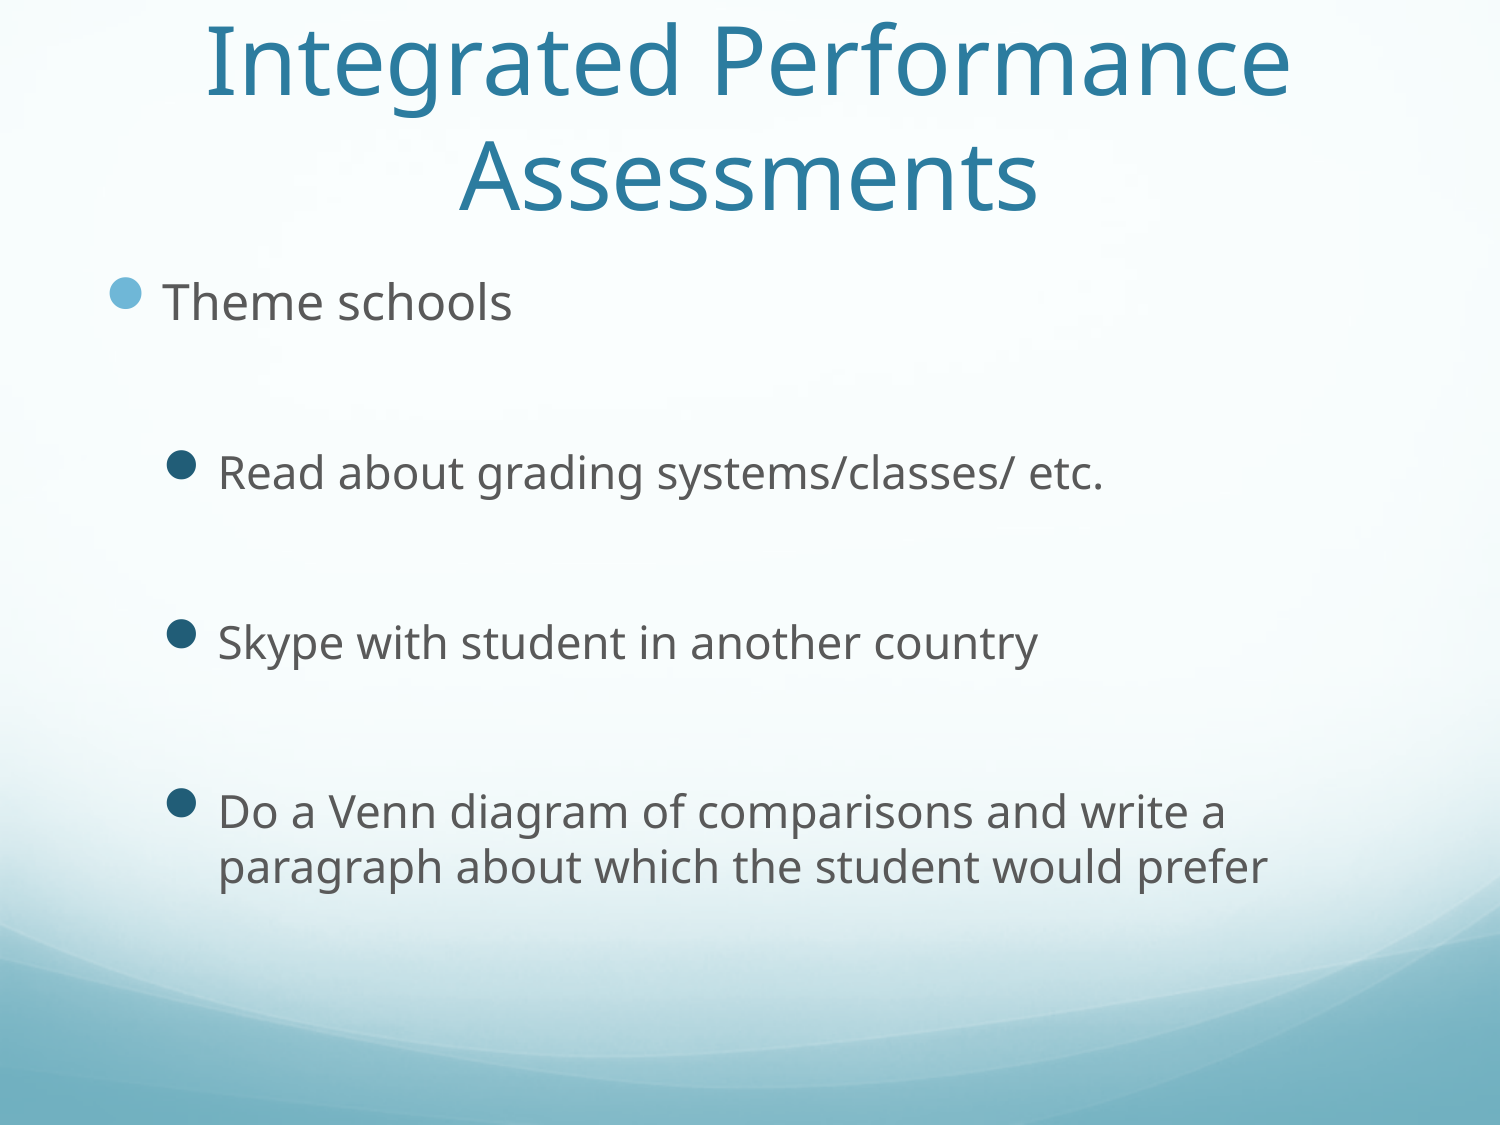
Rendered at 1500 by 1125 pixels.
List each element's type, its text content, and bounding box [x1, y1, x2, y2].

title Integrated Performance Assessments [90, 17, 1410, 237]
list Theme schools Read about grading systems/classes/ etc. Skype with student in another country Do a Venn diagram of comparisons and write a paragraph about which the student would prefer [90, 262, 1410, 975]
